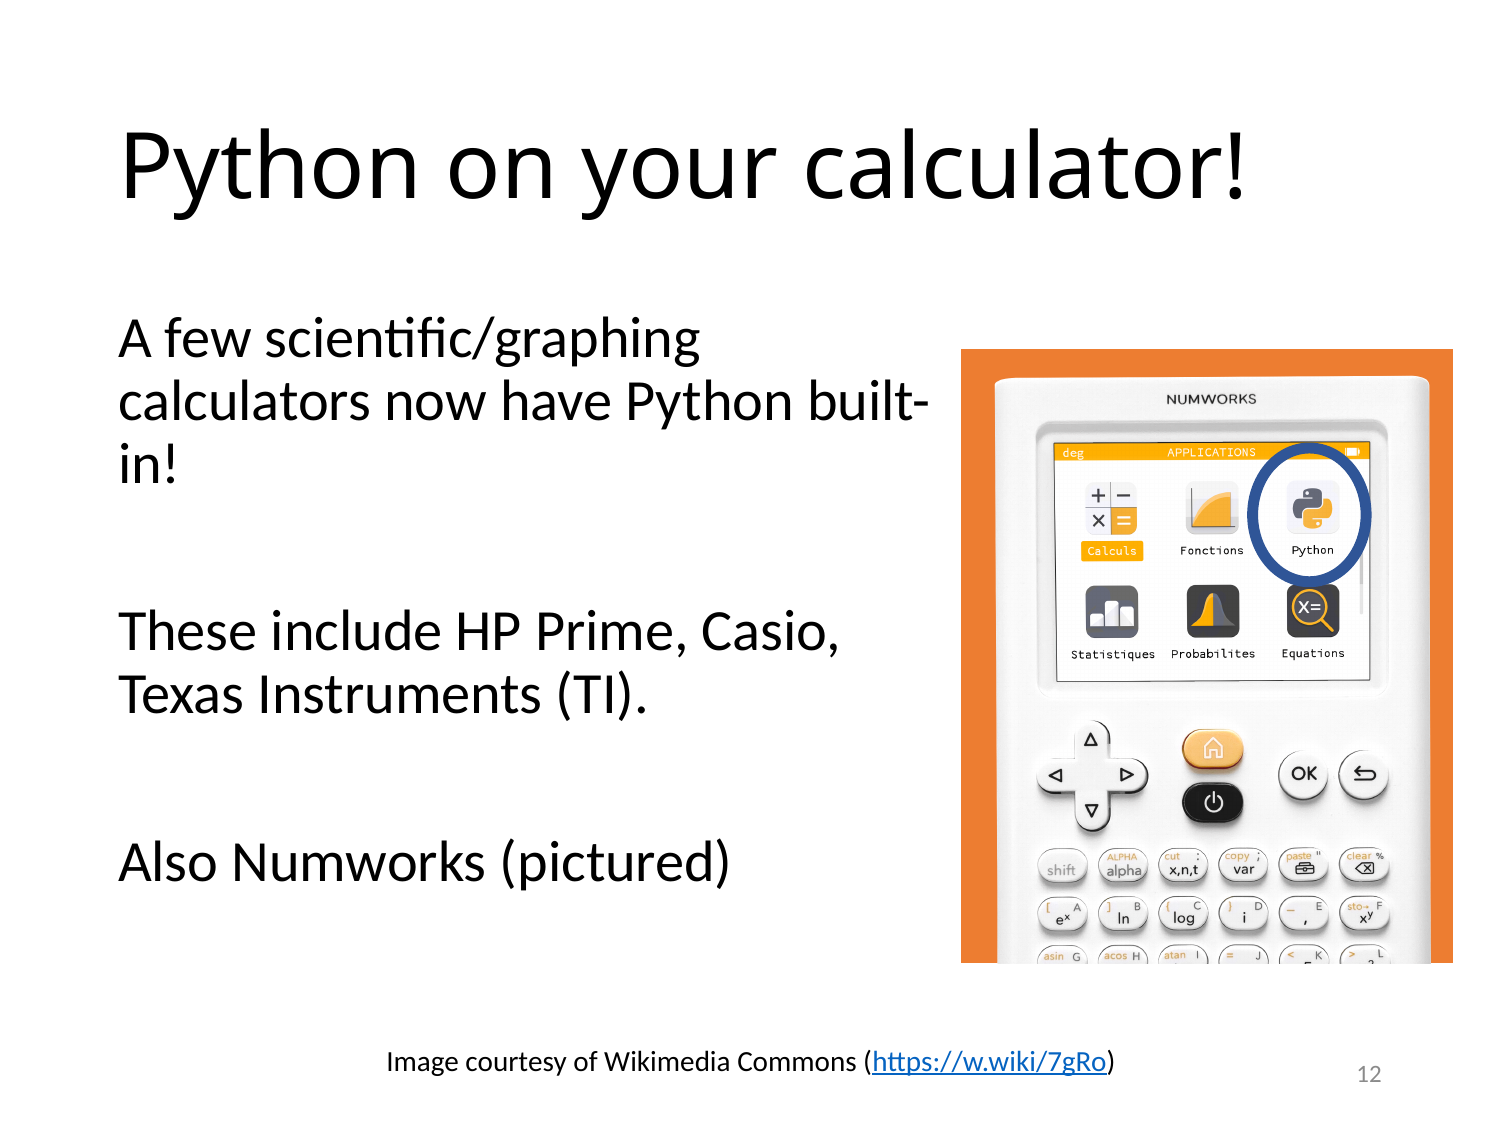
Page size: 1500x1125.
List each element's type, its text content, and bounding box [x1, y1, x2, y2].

picture [960, 349, 1454, 964]
list A few scientific/graphing calculators now have Python built-in! These include HP Prime, Casio, Texas Instruments (TI). Also Numworks (pictured) [103, 299, 961, 1014]
text_box Image courtesy of Wikimedia Commons (https://w.wiki/7gRo) [371, 1034, 1131, 1085]
title Python on your calculator! [103, 59, 1397, 278]
slide_number 12 [1059, 1042, 1397, 1103]
